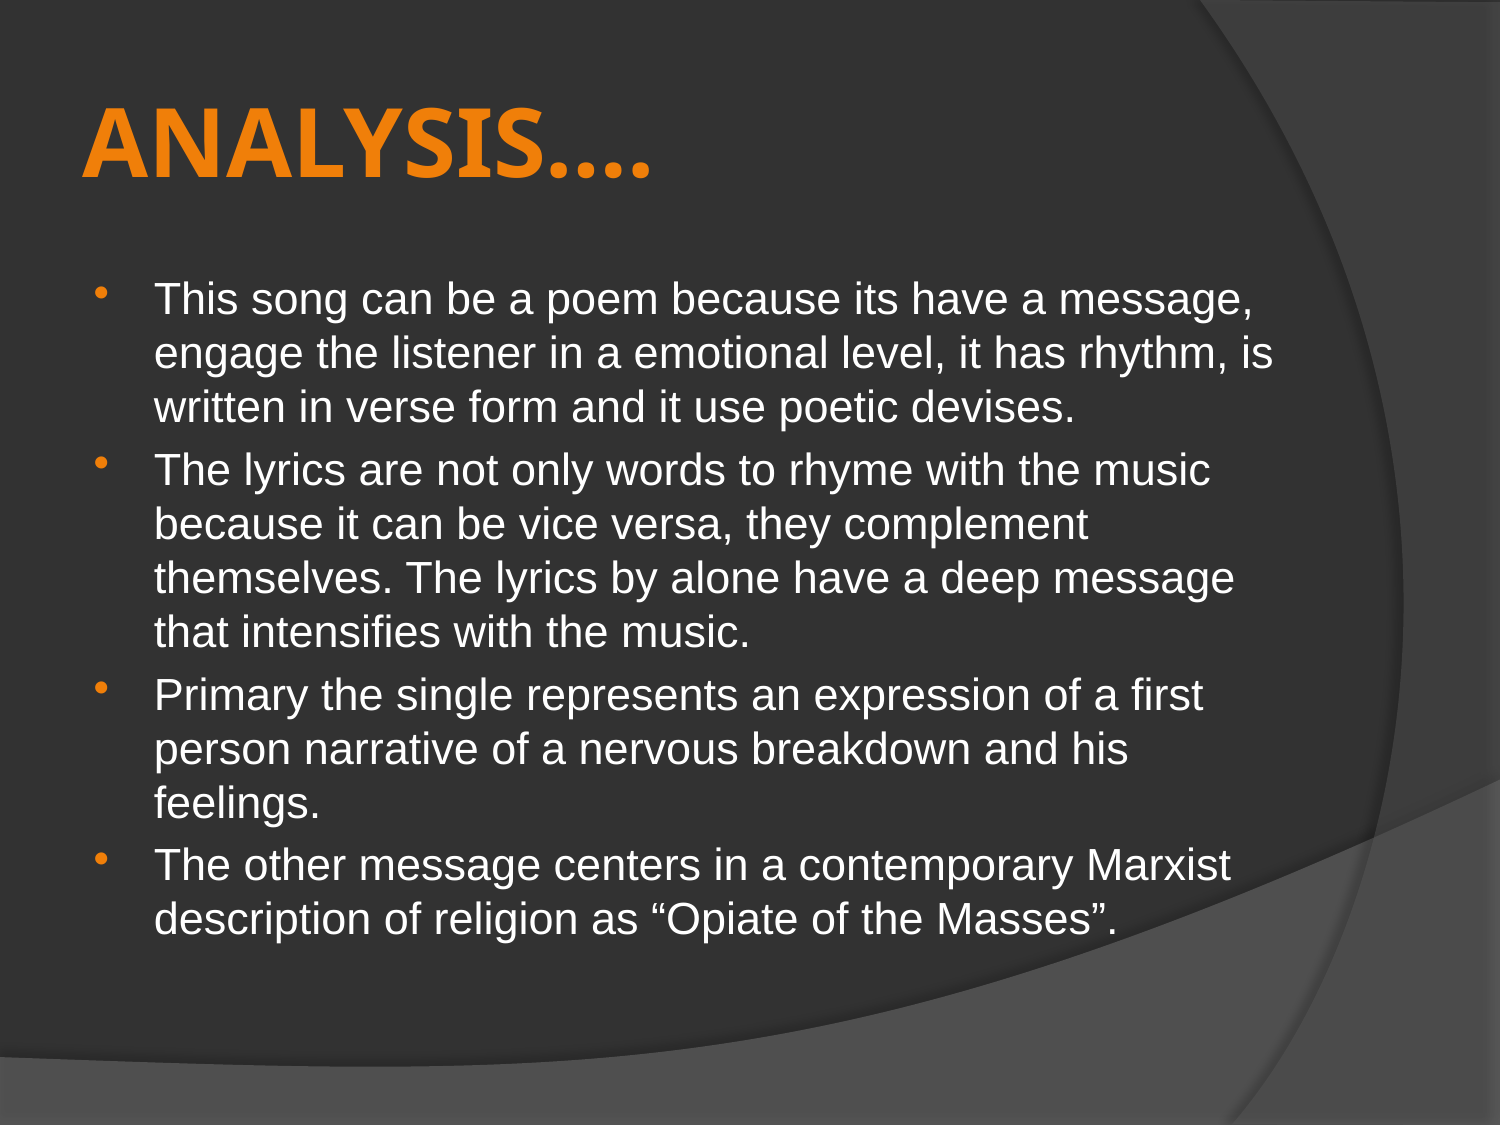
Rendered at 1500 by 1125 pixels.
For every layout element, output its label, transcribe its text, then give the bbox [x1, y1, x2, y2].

list This song can be a poem because its have a message, engage the listener in a emotional level, it has rhythm, is written in verse form and it use poetic devises. The lyrics are not only words to rhyme with the music because it can be vice versa, they complement themselves. The lyrics by alone have a deep message that intensifies with the music. Primary the single represents an expression of a first person narrative of a nervous breakdown and his feelings. The other message centers in a contemporary Marxist description of religion as “Opiate of the Masses”. [75, 262, 1300, 1005]
title Analysis…. [75, 45, 1300, 233]
